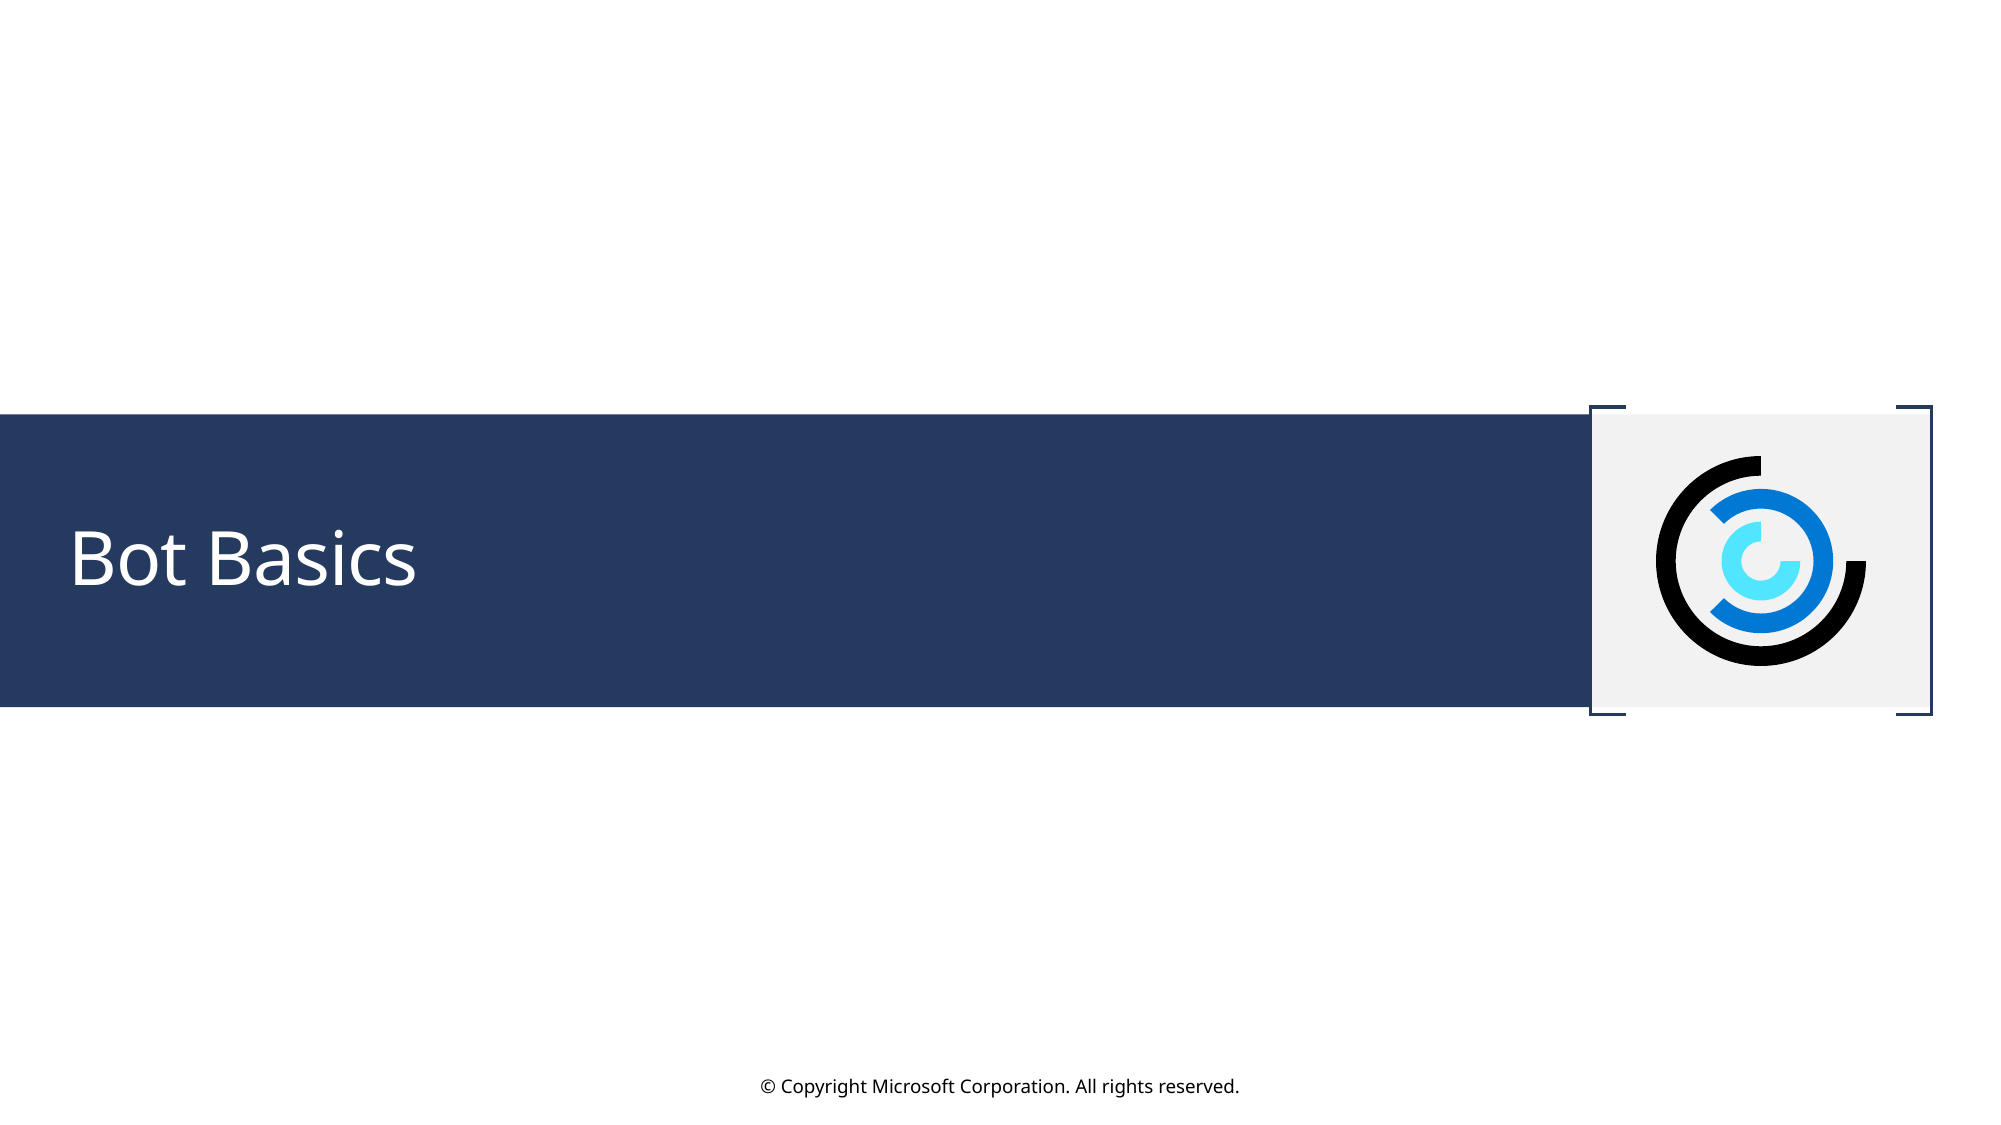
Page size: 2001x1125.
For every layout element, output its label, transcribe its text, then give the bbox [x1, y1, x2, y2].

title Bot Basics [68, 414, 1577, 708]
picture [1655, 455, 1867, 667]
